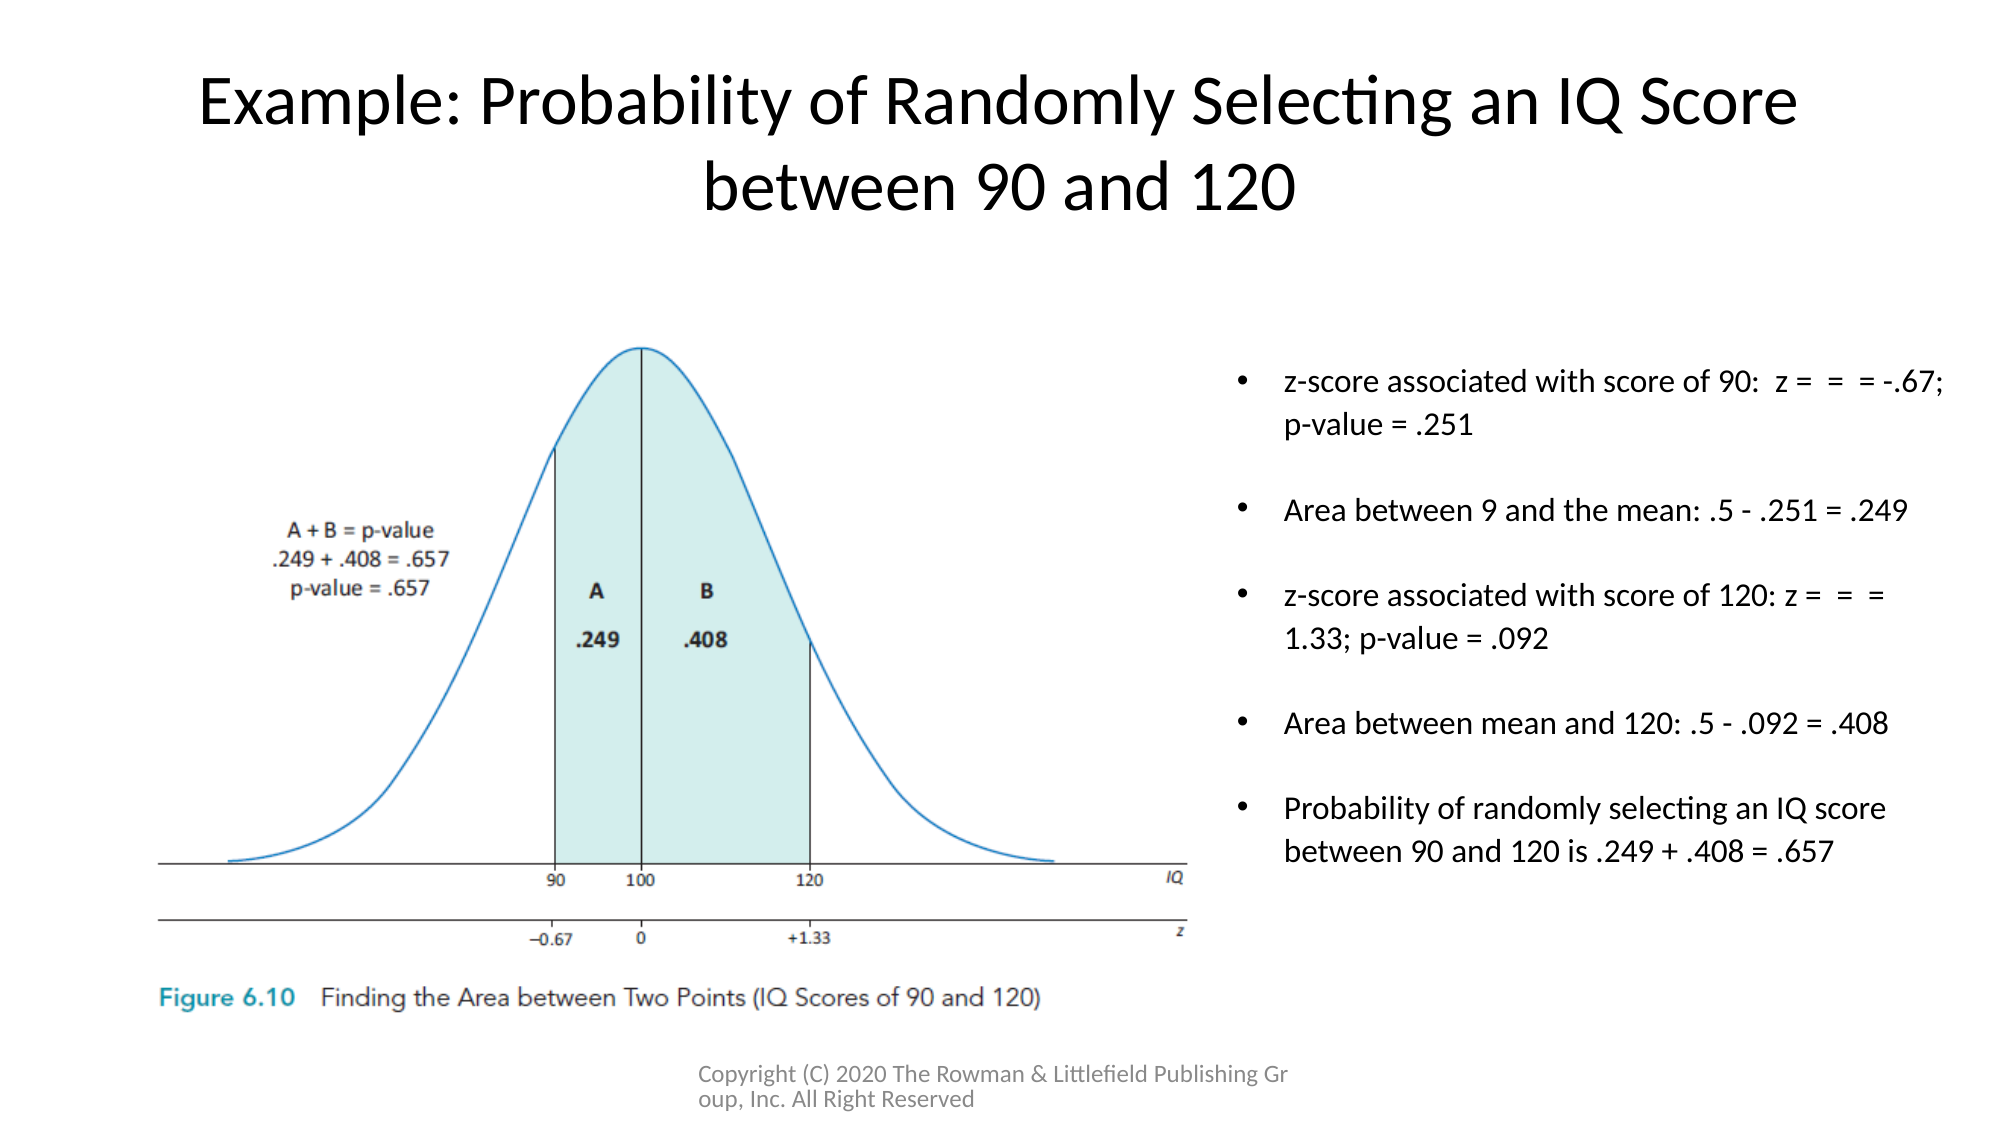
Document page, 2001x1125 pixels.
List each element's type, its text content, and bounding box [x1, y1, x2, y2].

picture [137, 322, 1223, 1057]
title Example: Probability of Randomly Selecting an IQ Score between 90 and 120 [99, 45, 1900, 233]
footer Copyright (C) 2020 The Rowman & Littlefield Publishing Group, Inc. All Right Reserved [683, 1042, 1317, 1103]
